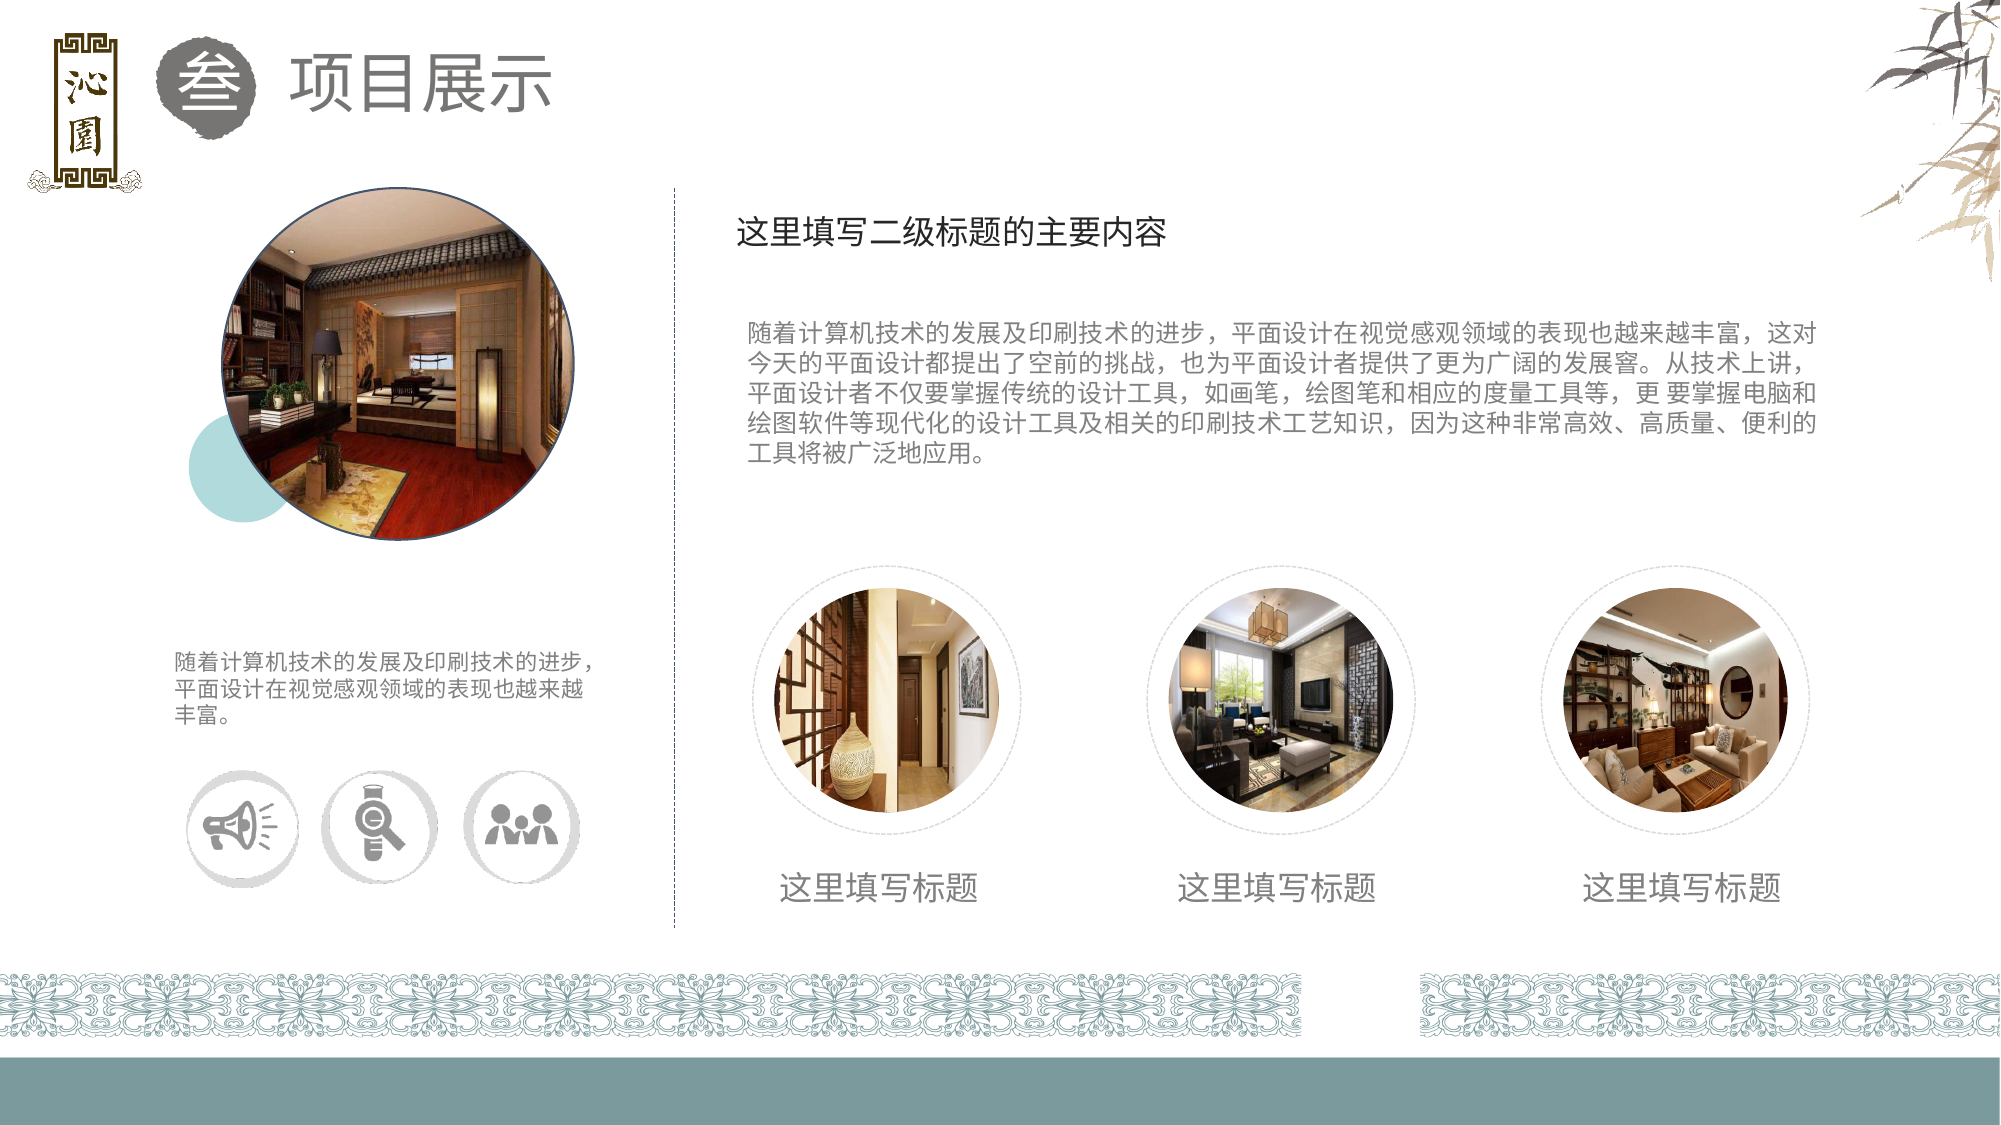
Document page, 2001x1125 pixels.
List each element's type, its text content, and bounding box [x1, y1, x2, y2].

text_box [1147, 566, 1416, 835]
picture [186, 770, 299, 888]
picture [320, 770, 438, 884]
text_box 这里填写标题 [721, 859, 1037, 914]
picture [463, 770, 580, 884]
picture [0, 973, 2000, 1125]
text_box 随着计算机技术的发展及印刷技术的进步，平面设计在视觉感观领域的表现也越来越丰富，这对今天的平面设计都提出了空前的挑战，也为平面设计者提供了更为广阔的发展窨。从技术上讲，平面设计者不仅要掌握传统的设计工具，如画笔，绘图笔和相应的度量工具等，更 要掌握电脑和绘图软件等现代化的设计工具及相关的印刷技术工艺知识，因为这种非常高效、高质量、便利的工具将被广泛地应用。 [727, 307, 1840, 478]
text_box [1541, 566, 1810, 835]
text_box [154, 33, 736, 143]
text_box 随着计算机技术的发展及印刷技术的进步，平面设计在视觉感观领域的表现也越来越丰富。 [154, 638, 605, 739]
text_box [187, 413, 287, 524]
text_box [752, 566, 1021, 835]
text_box 这里填写标题 [1524, 859, 1840, 914]
picture [1860, 0, 2000, 282]
text_box 这里填写二级标题的主要内容 [721, 203, 1368, 259]
picture [27, 33, 143, 206]
text_box [221, 186, 575, 541]
text_box 这里填写标题 [1119, 859, 1435, 914]
